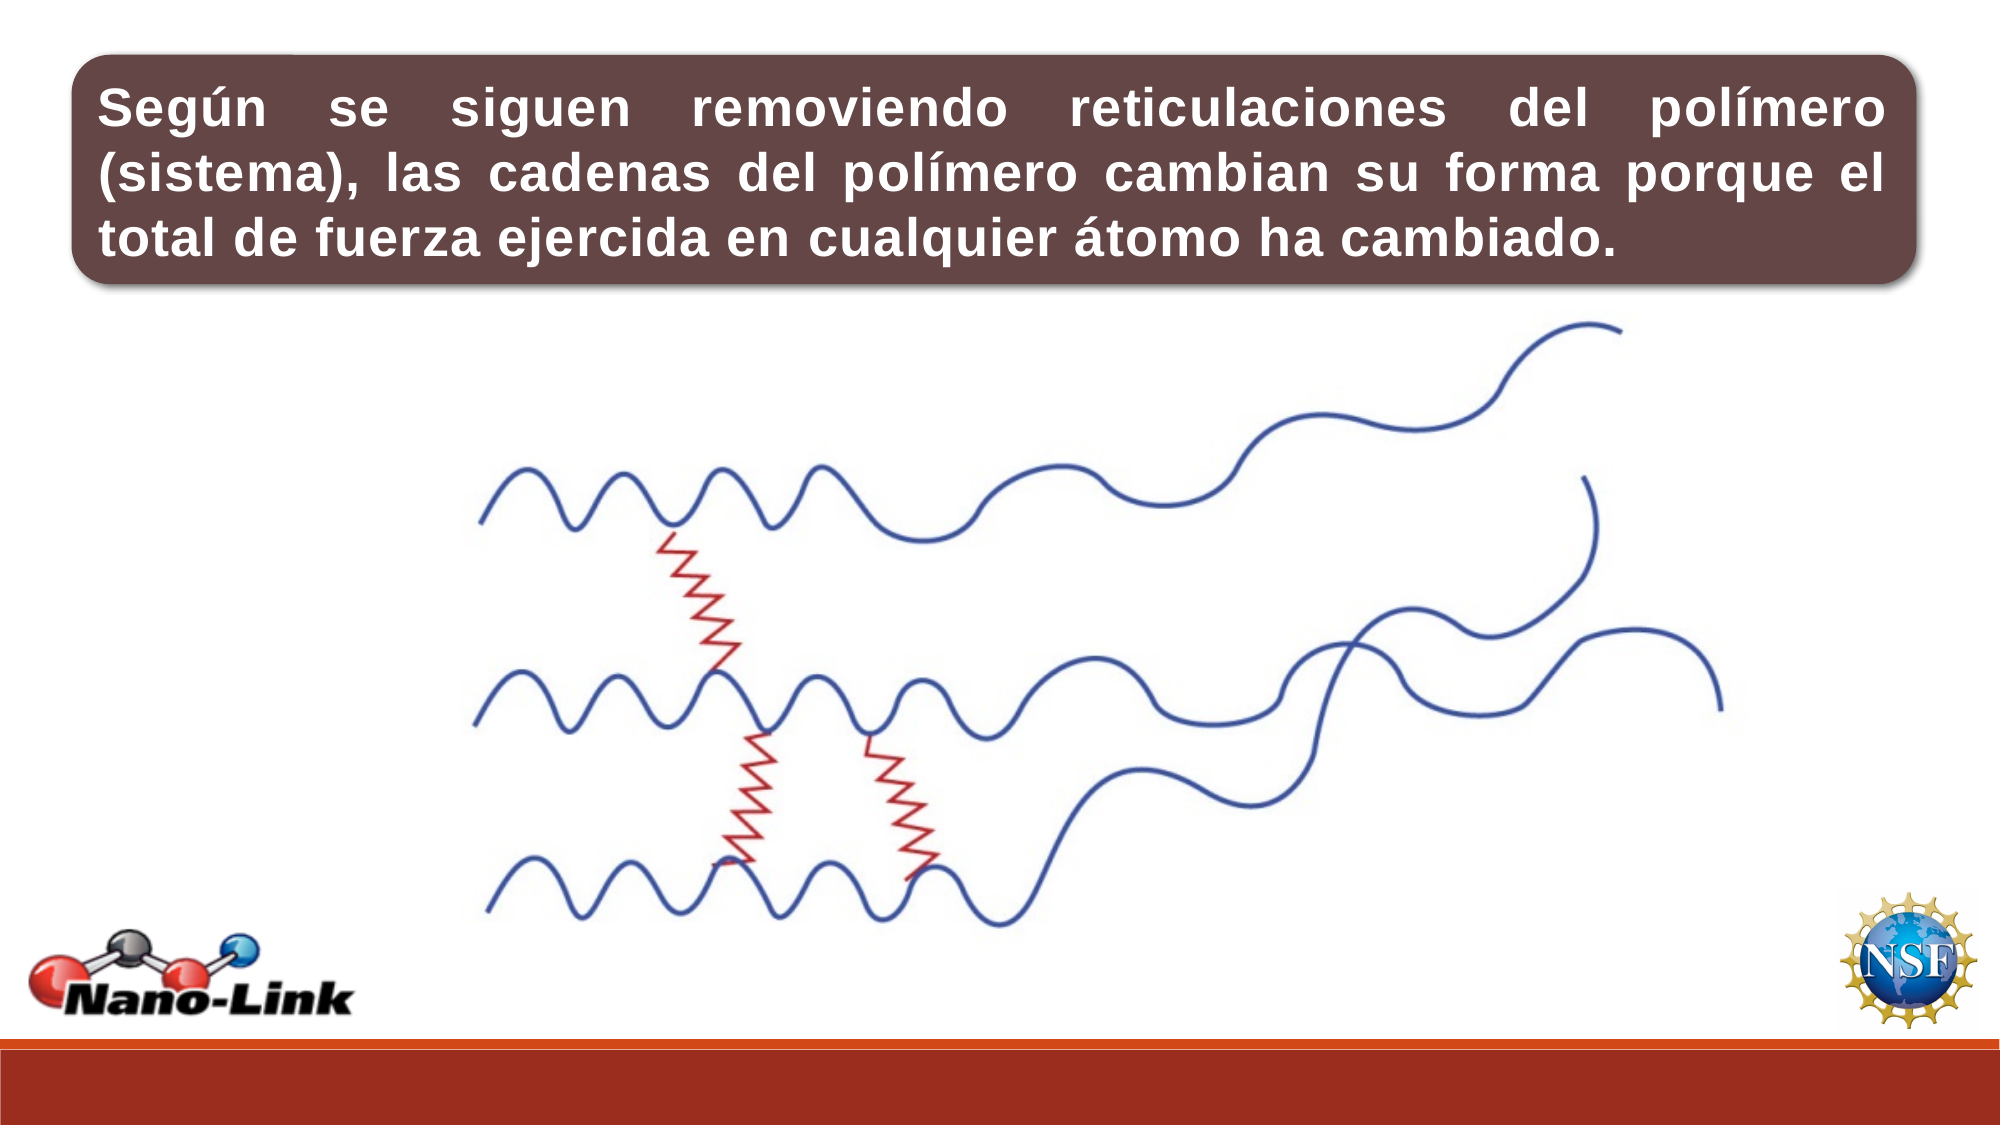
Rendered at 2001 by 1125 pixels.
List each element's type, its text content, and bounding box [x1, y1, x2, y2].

picture [1835, 889, 1981, 1032]
picture [19, 308, 1752, 1032]
text_box Según se siguen removiendo reticulaciones del polímero (sistema), las cadenas del polímero cambian su forma porque el total de fuerza ejercida en cualquier átomo ha cambiado. [71, 54, 1917, 285]
